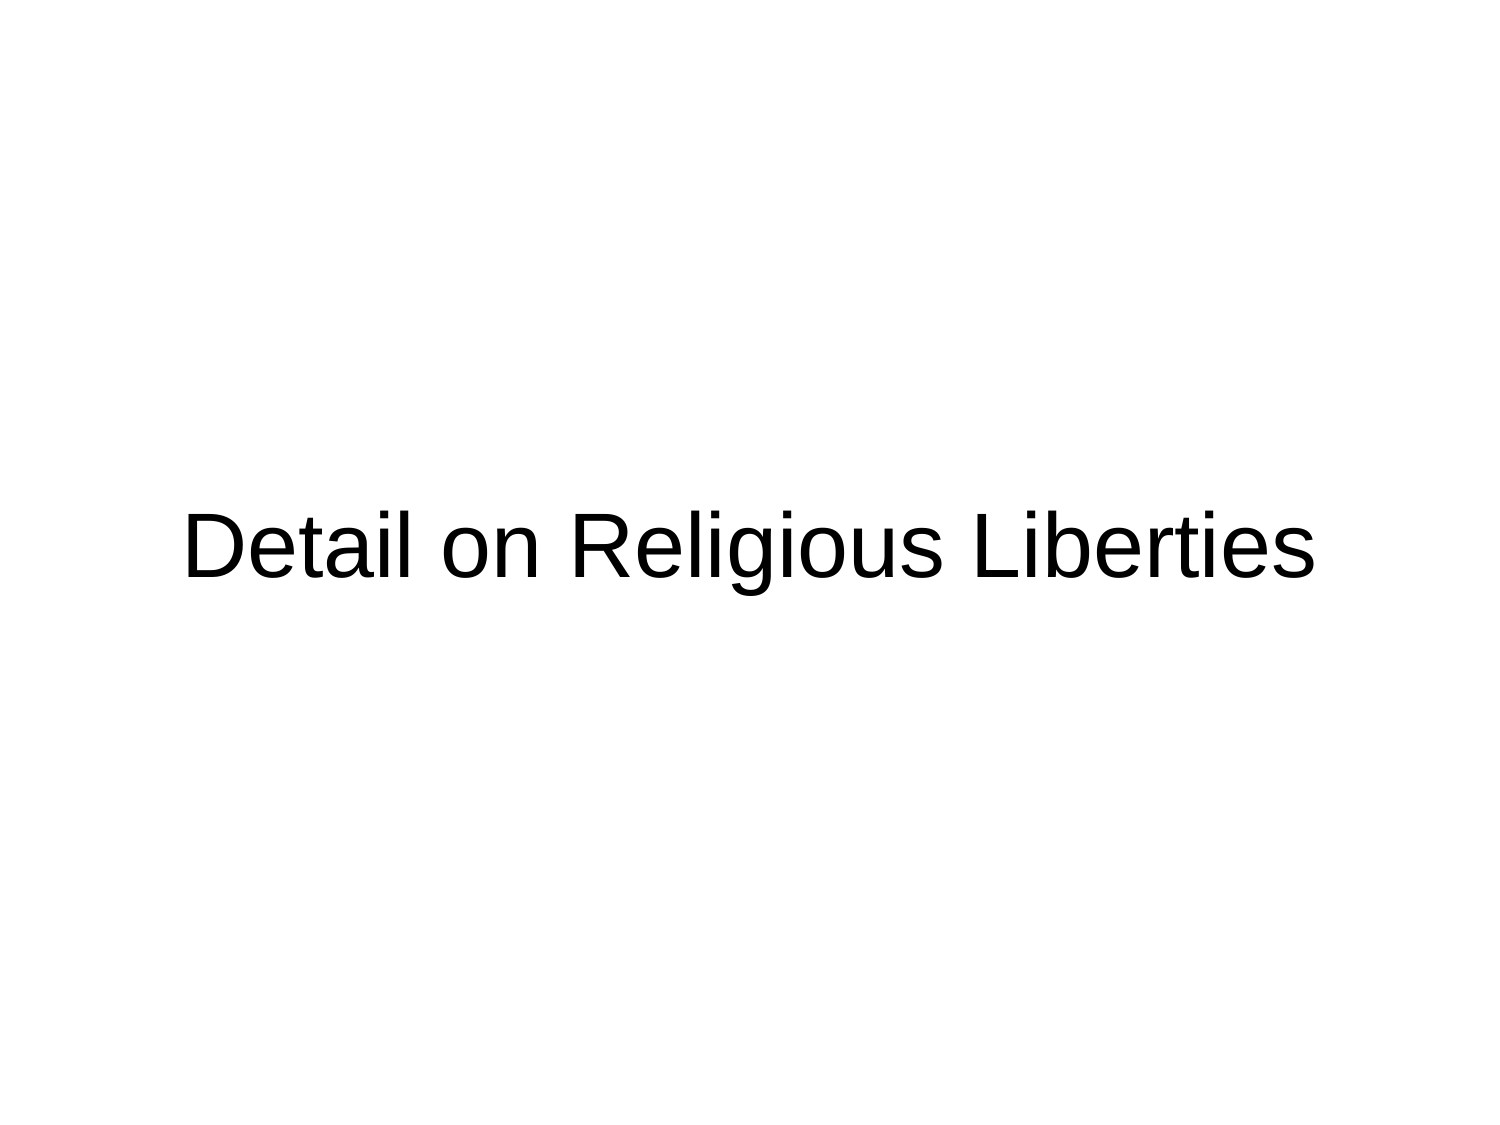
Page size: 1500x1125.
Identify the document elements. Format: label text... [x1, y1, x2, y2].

title Detail on Religious Liberties [74, 44, 1426, 1038]
